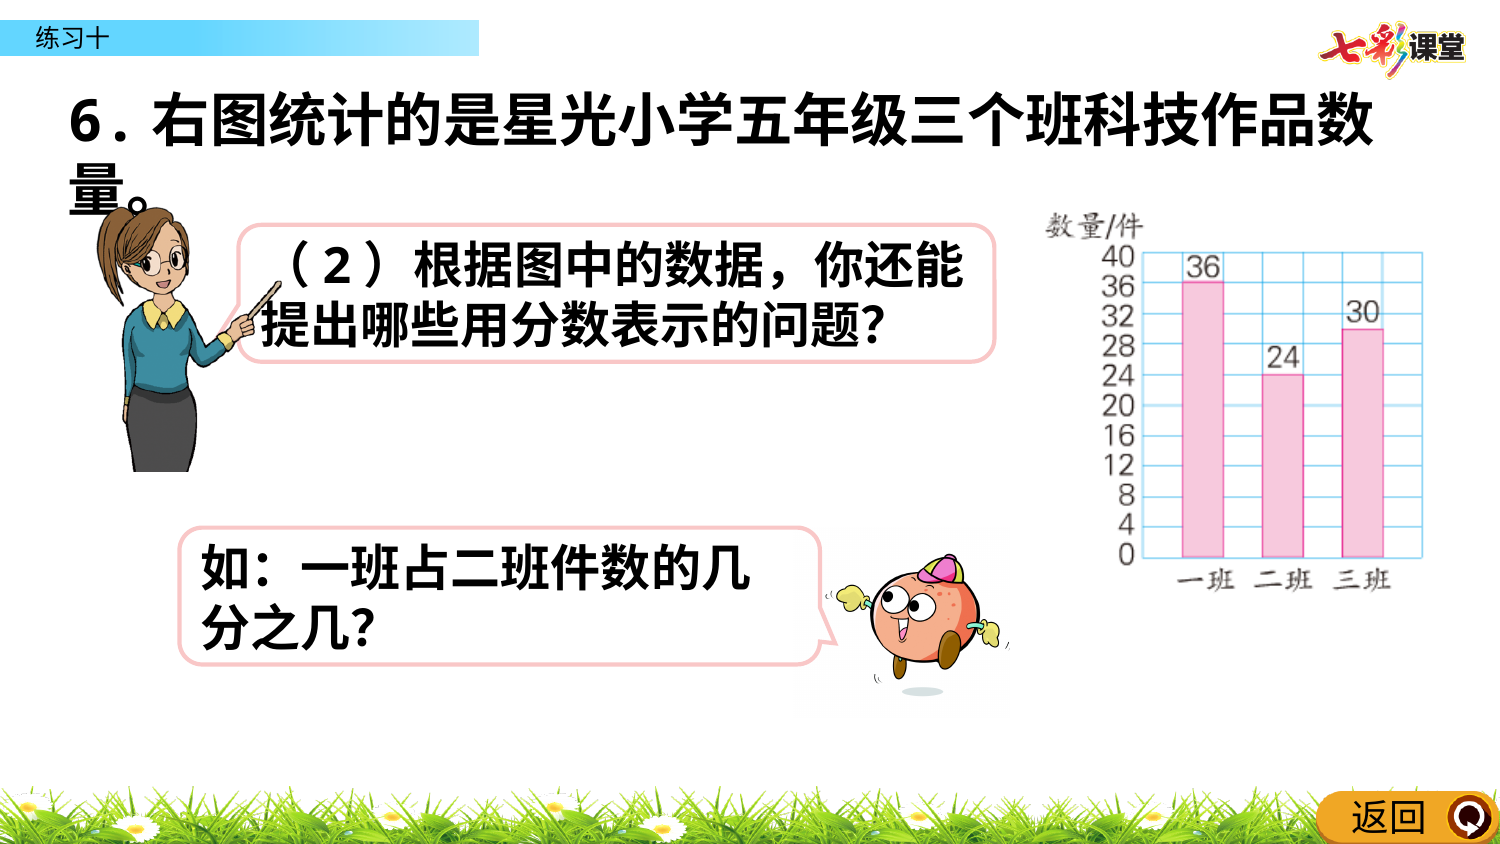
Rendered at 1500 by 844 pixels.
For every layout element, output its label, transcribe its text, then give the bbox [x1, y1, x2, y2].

picture [1316, 20, 1468, 24]
picture [1316, 25, 1468, 80]
picture [793, 600, 1011, 718]
picture [96, 206, 282, 472]
text_box 如：一班占二班件数的几分之几？ [179, 607, 788, 665]
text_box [52, 75, 1459, 600]
picture [0, 786, 1500, 844]
